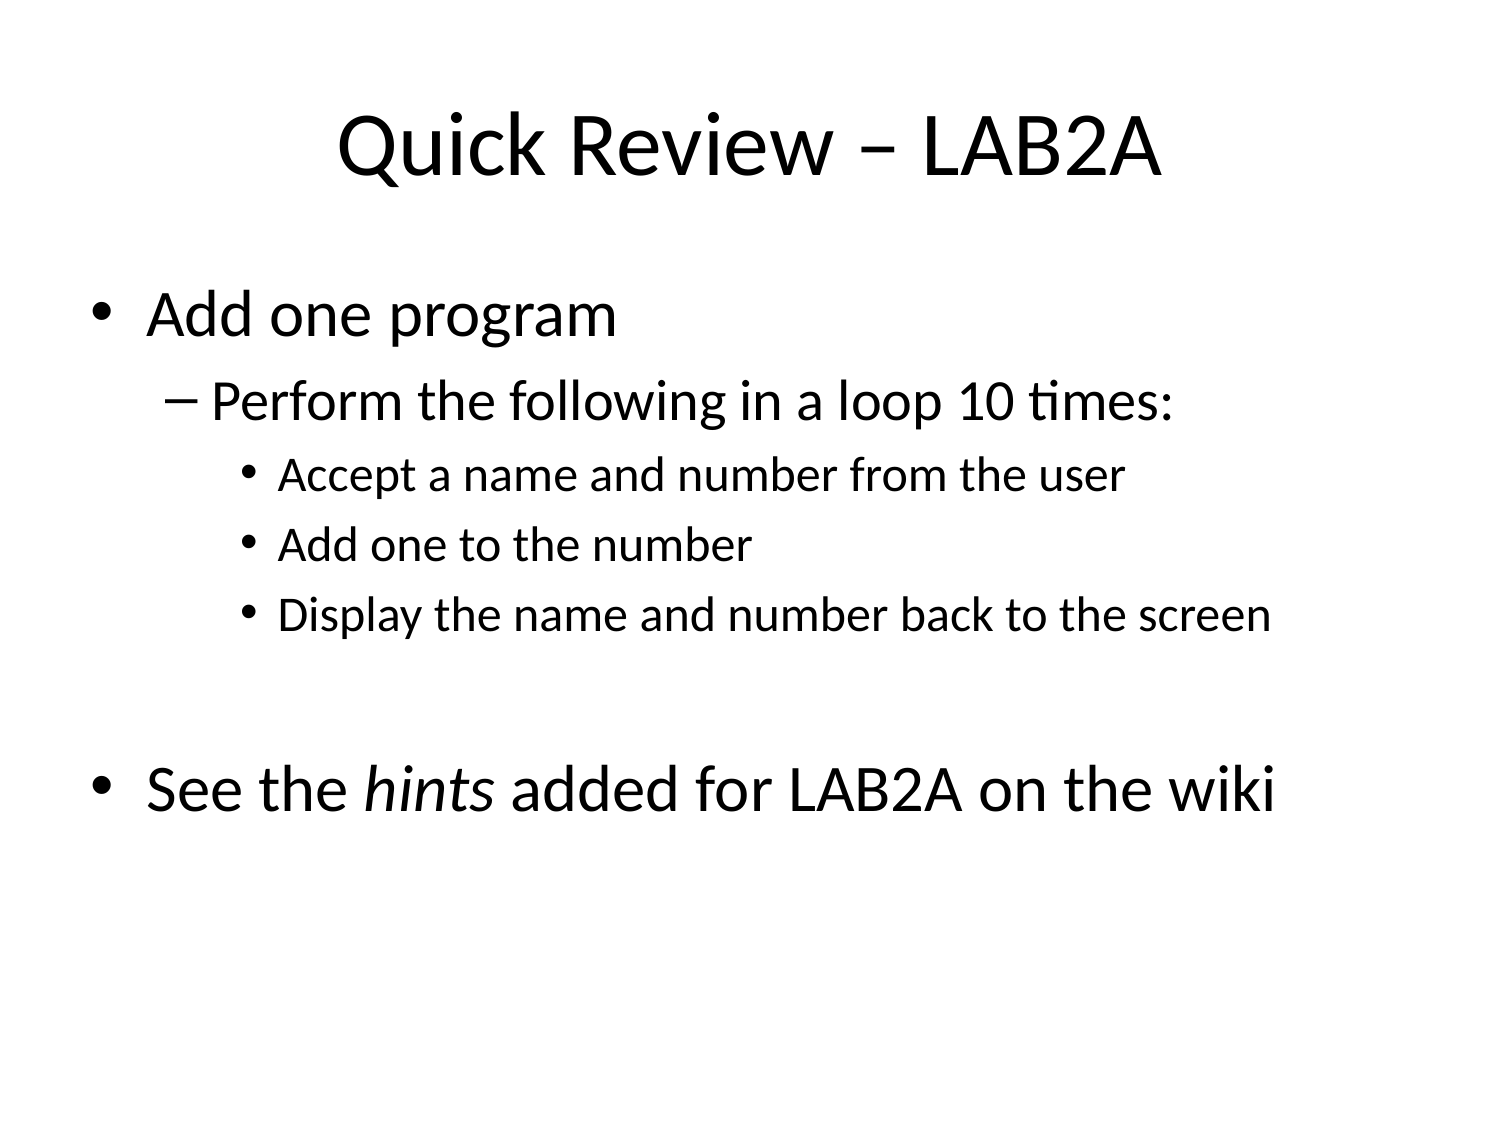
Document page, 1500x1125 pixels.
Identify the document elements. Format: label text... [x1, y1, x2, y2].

list Add one program Perform the following in a loop 10 times: Accept a name and number from the user Add one to the number Display the name and number back to the screen See the hints added for LAB2A on the wiki [75, 262, 1425, 1005]
title Quick Review – LAB2A [75, 45, 1425, 233]
